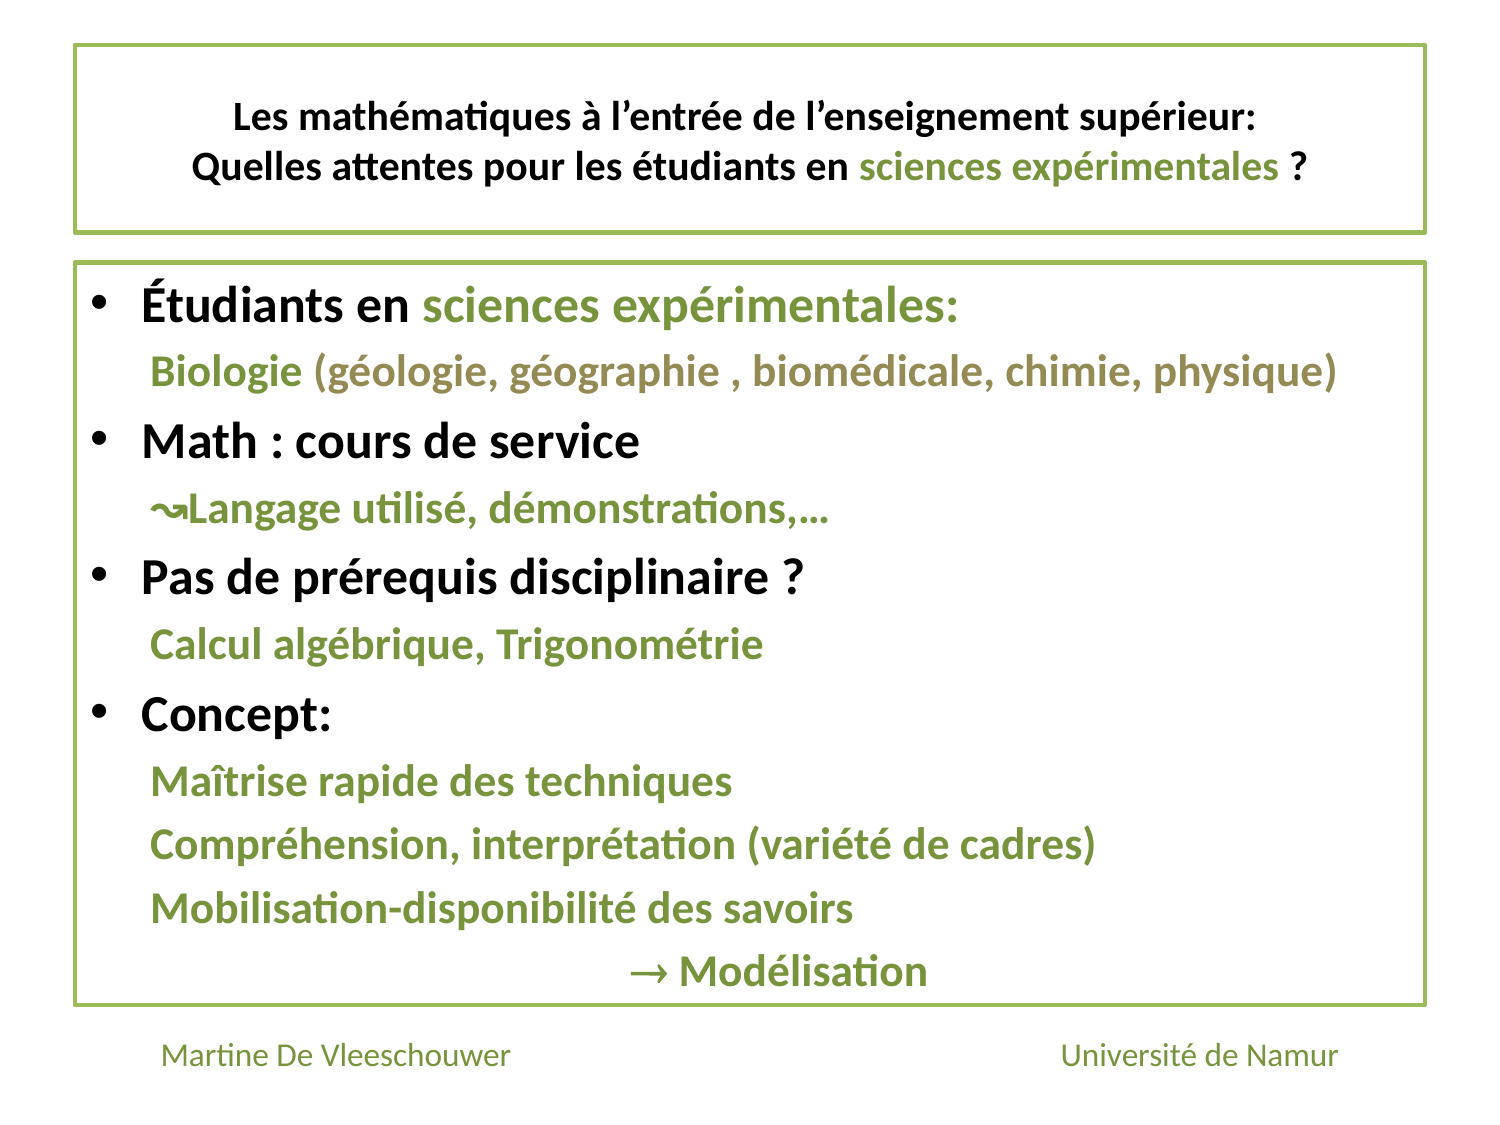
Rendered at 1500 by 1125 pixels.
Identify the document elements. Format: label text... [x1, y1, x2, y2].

list Étudiants en sciences expérimentales: Biologie (géologie, géographie , biomédicale, chimie, physique) Math : cours de service ↝Langage utilisé, démonstrations,… Pas de prérequis disciplinaire ? Calcul algébrique, Trigonométrie Concept: Maîtrise rapide des techniques Compréhension, interprétation (variété de cadres) Mobilisation-disponibilité des savoirs  Modélisation [73, 260, 1427, 1007]
text_box Martine De Vleeschouwer Université de Namur [76, 1026, 1424, 1081]
title Les mathématiques à l’entrée de l’enseignement supérieur: Quelles attentes pour les étudiants en sciences expérimentales ? [73, 43, 1427, 235]
